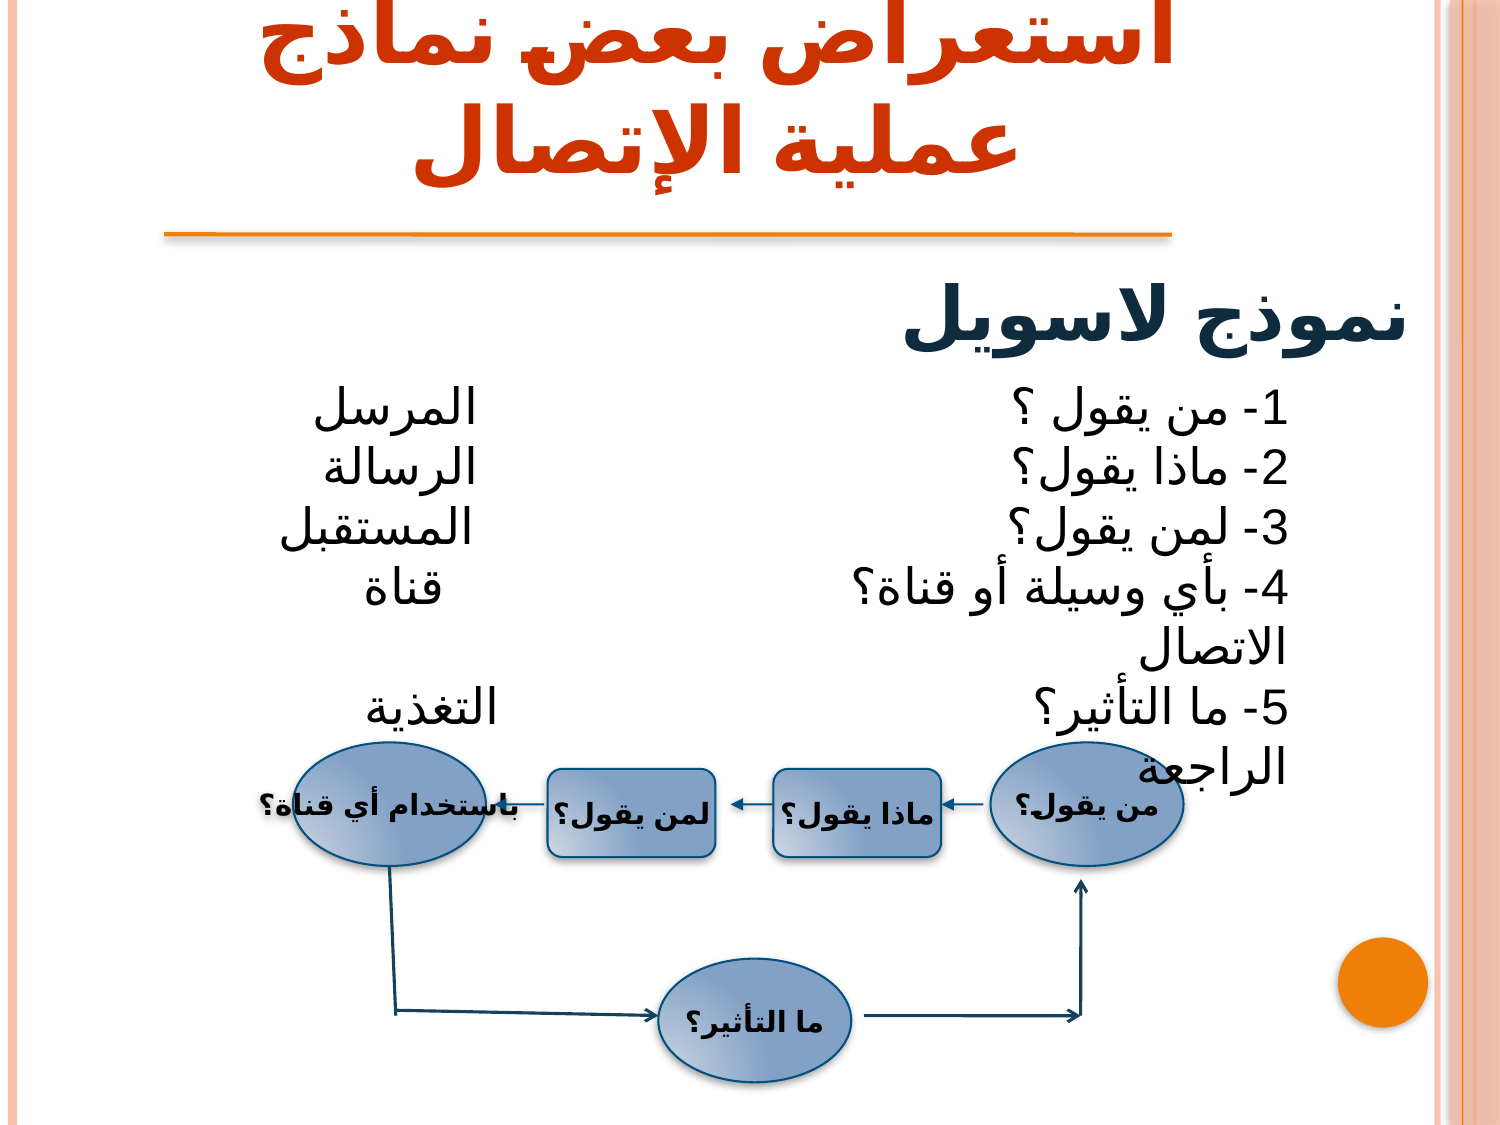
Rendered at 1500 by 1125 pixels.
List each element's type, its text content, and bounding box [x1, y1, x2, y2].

text_box [1352, 940, 1434, 1026]
text_box استعراض بعض نماذج عملية الإتصال [105, 46, 1331, 200]
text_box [233, 257, 1346, 1083]
